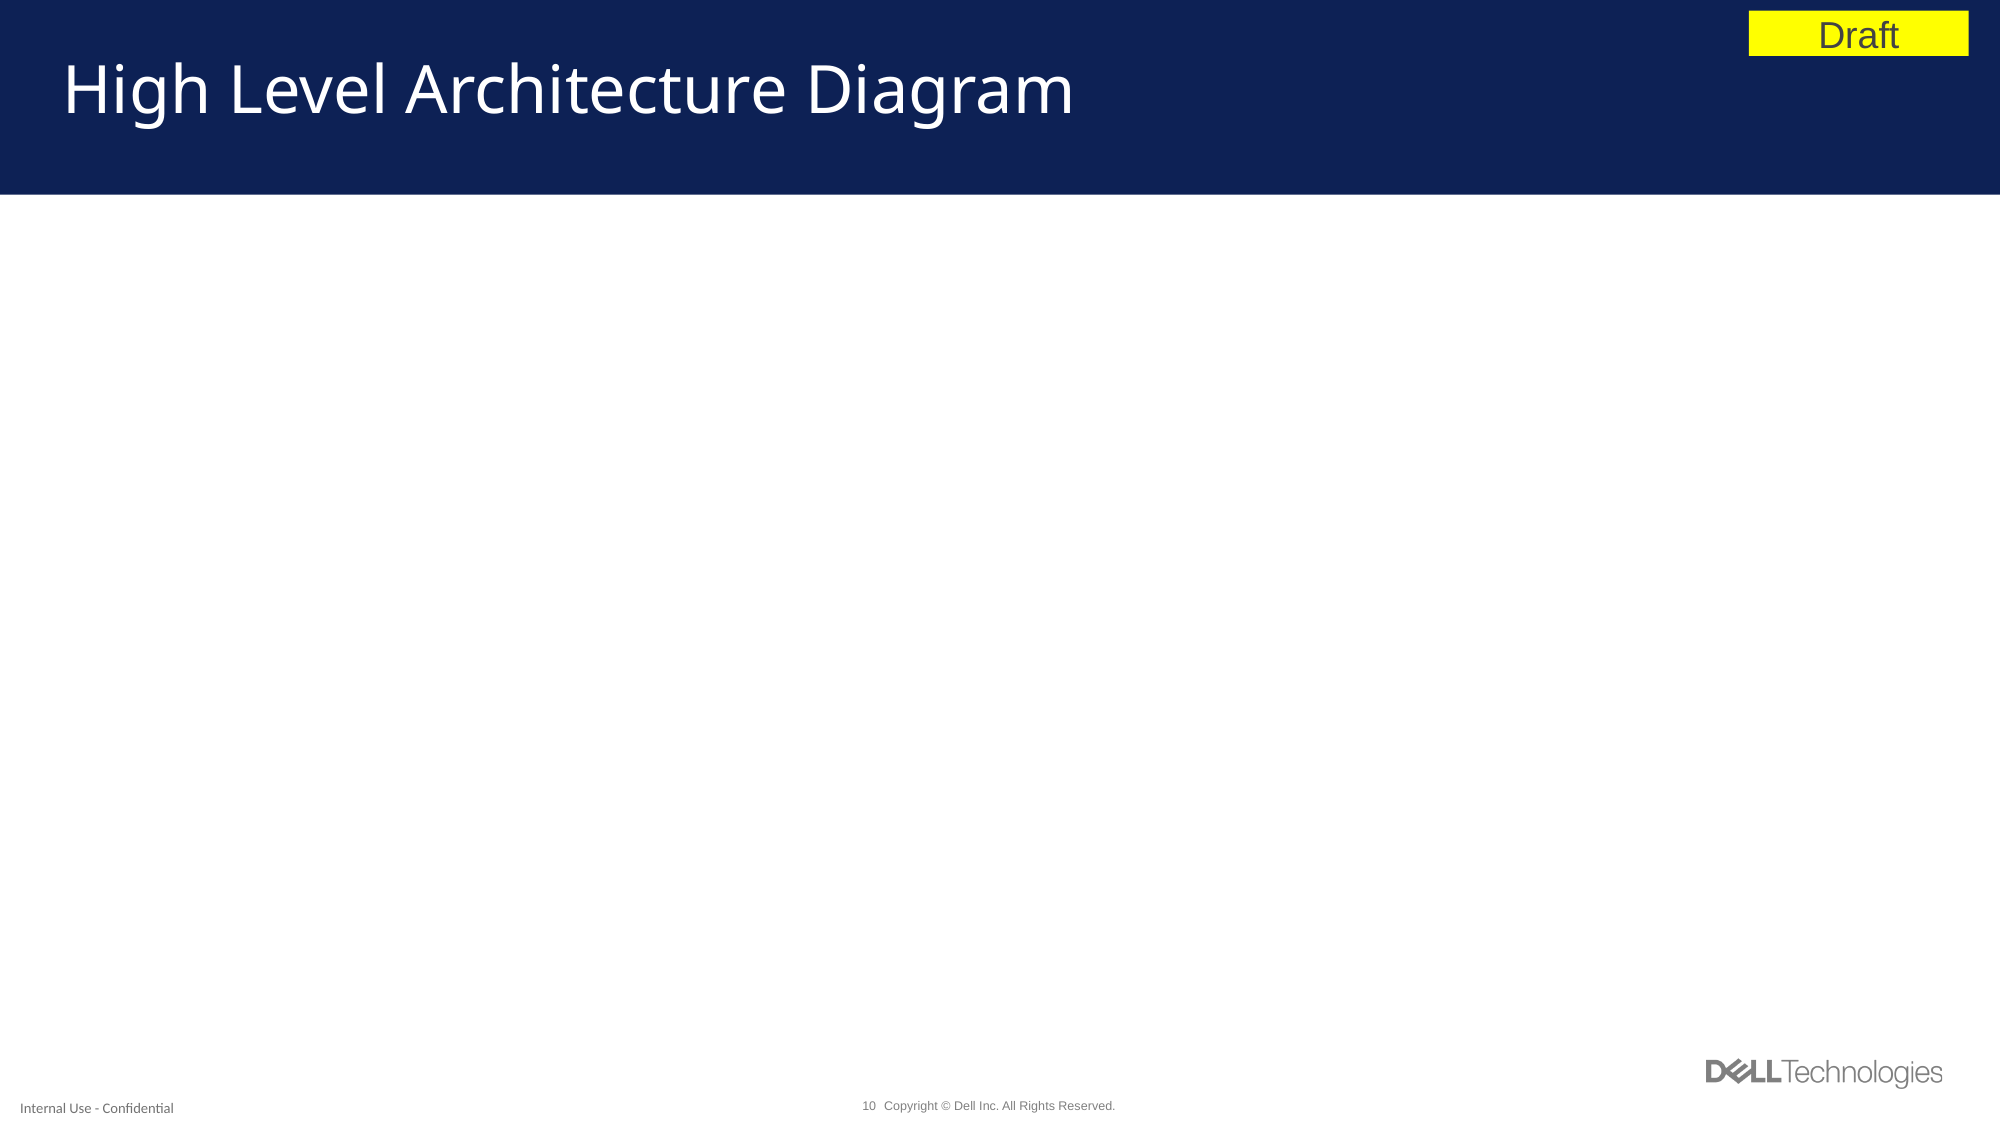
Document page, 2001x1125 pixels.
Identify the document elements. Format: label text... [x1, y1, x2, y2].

picture [1706, 1058, 1943, 1089]
text_box [0, 0, 2000, 196]
title High Level Architecture Diagram [62, 56, 1938, 129]
text_box Draft [1748, 10, 1969, 56]
